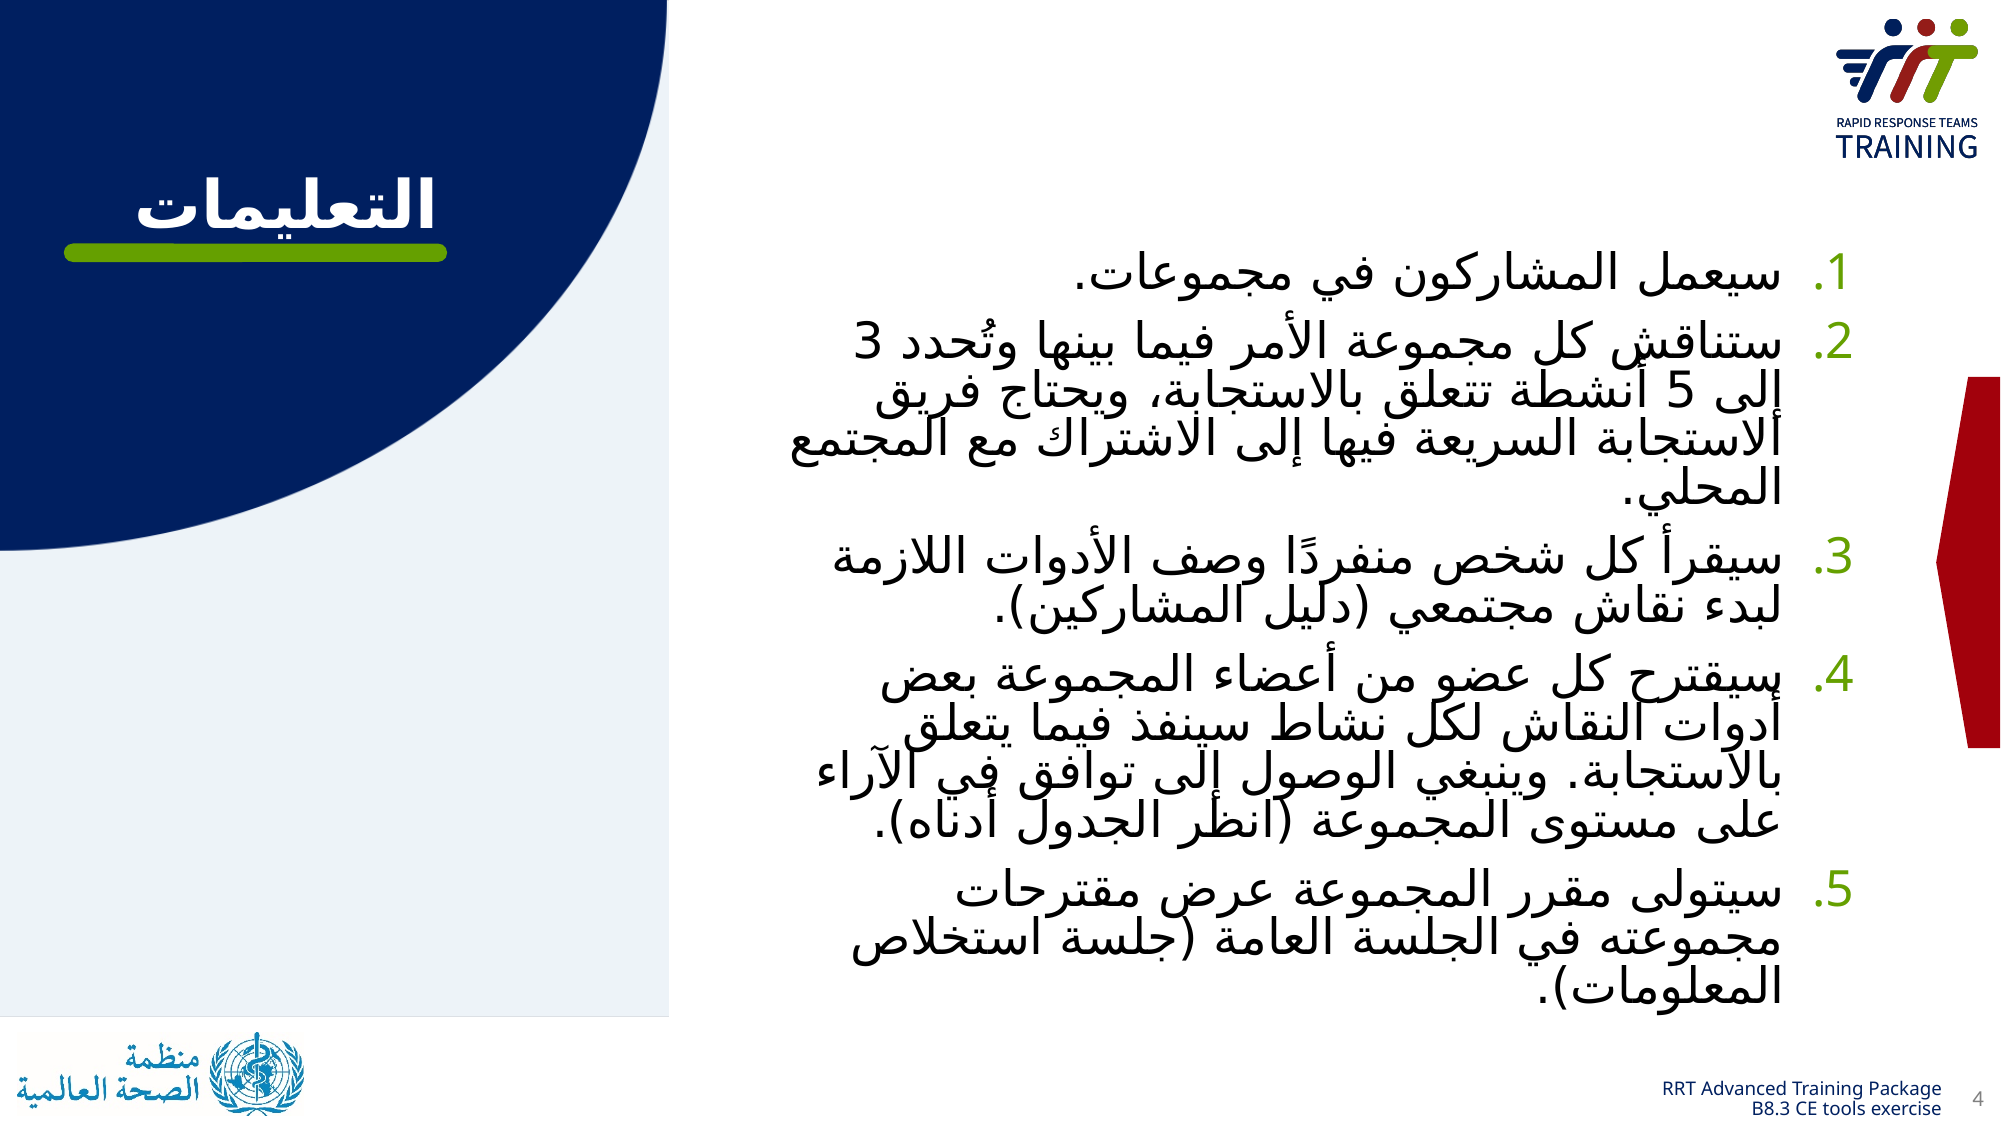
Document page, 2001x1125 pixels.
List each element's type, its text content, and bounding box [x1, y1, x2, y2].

text_box سيعمل المشاركون في مجموعات. ستناقش كل مجموعة الأمر فيما بينها وتُحدد 3 إلى 5 أنشطة تتعلق بالاستجابة، ويحتاج فريق الاستجابة السريعة فيها إلى الاشتراك مع المجتمع المحلي. سيقرأ كل شخص منفردًا وصف الأدوات اللازمة لبدء نقاش مجتمعي (دليل المشاركين). سيقترح كل عضو من أعضاء المجموعة بعض أدوات النقاش لكل نشاط سينفذ فيما يتعلق بالاستجابة. وينبغي الوصول إلى توافق في الآراء على مستوى المجموعة (انظر الجدول أدناه). سيتولى مقرر المجموعة عرض مقترحات مجموعته في الجلسة العامة (جلسة استخلاص المعلومات). [759, 242, 1865, 1021]
picture [0, 0, 669, 1018]
picture [1835, 19, 1978, 167]
text_box التعليمات [62, 105, 439, 243]
picture [17, 1032, 304, 1116]
